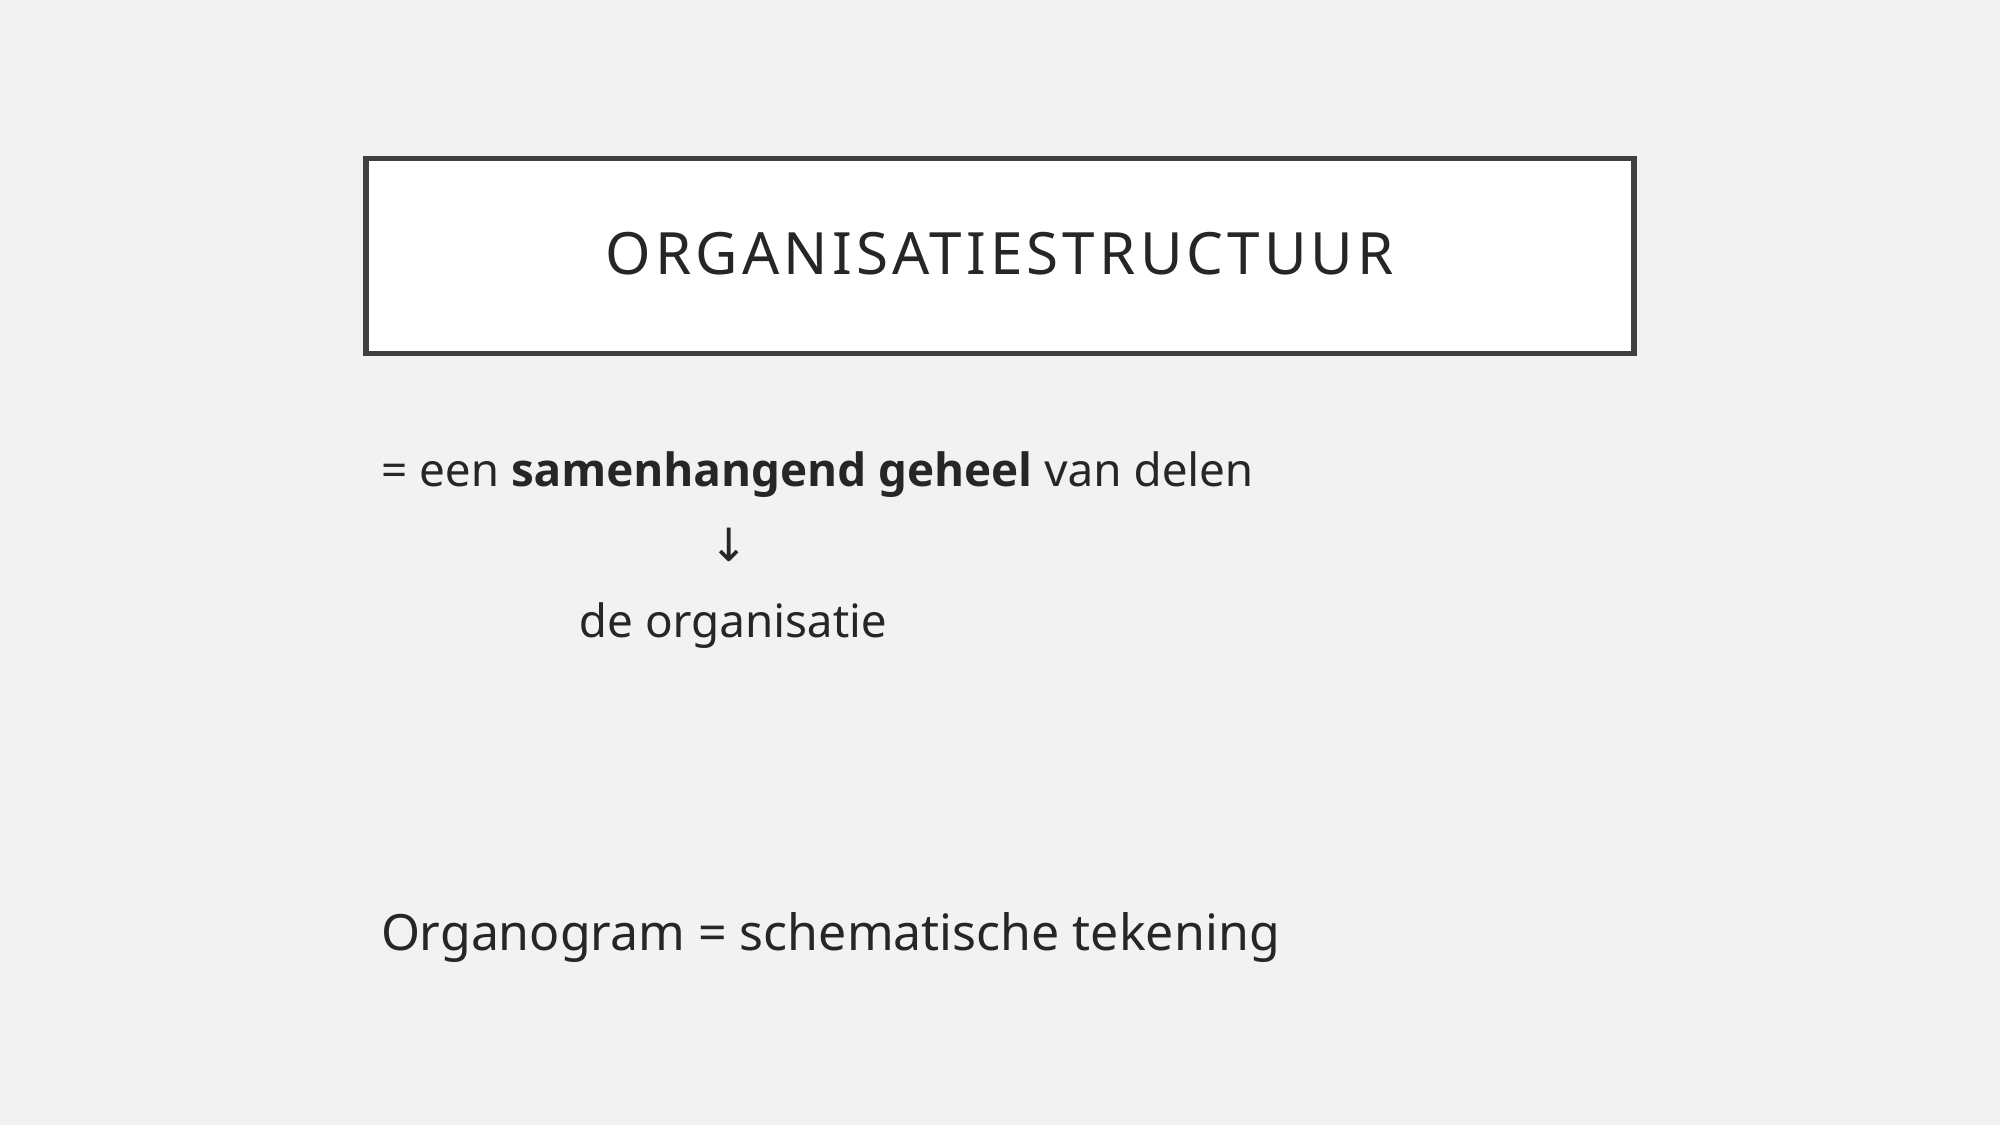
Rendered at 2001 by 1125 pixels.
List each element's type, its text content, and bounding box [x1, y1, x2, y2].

title organisatiestructuur [363, 156, 1637, 356]
list = een samenhangend geheel van delen ↓ de organisatie Organogram = schematische tekening [366, 432, 1634, 1090]
